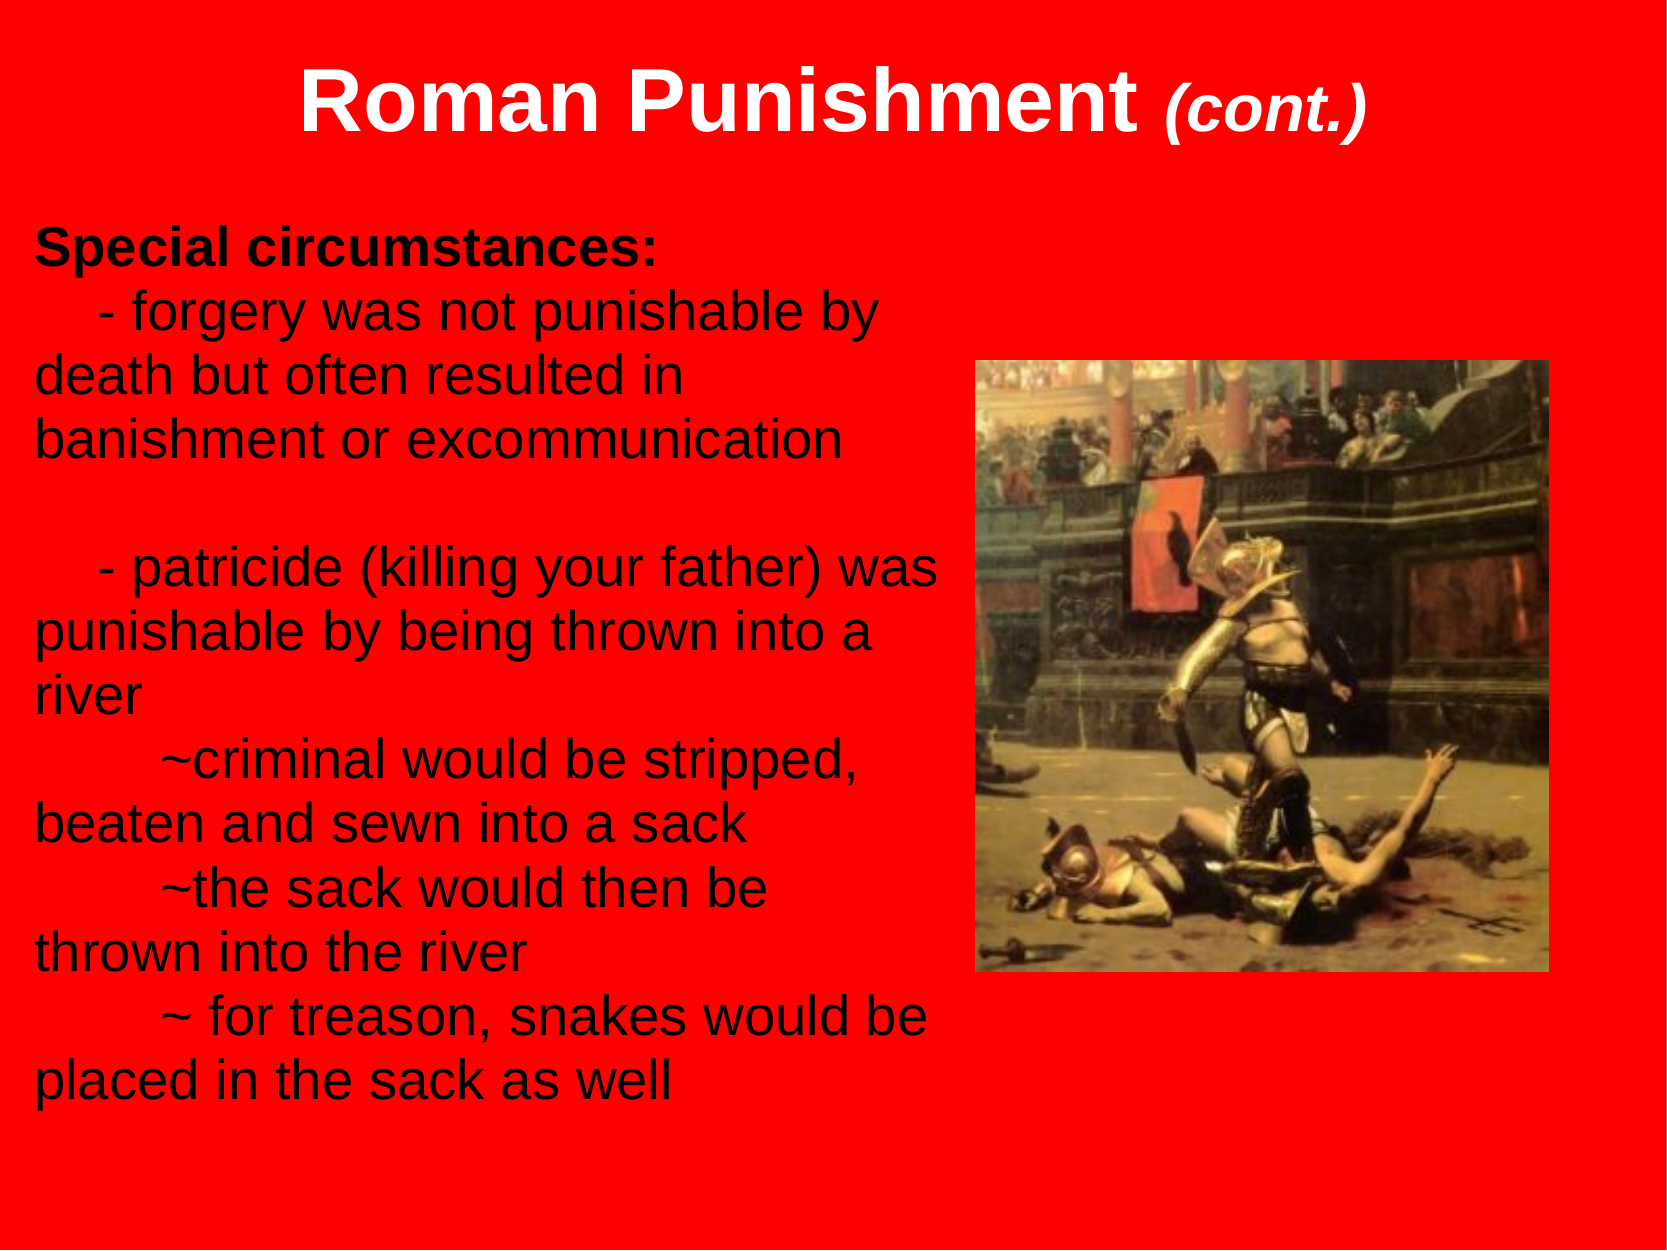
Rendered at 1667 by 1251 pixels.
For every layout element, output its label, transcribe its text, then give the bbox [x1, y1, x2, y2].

title Roman Punishment (cont.) [40, 49, 1627, 201]
list Special circumstances: - forgery was not punishable by death but often resulted in banishment or excommunication - patricide (killing your father) was punishable by being thrown into a river ~criminal would be stripped, beaten and sewn into a sack ~the sack would then be thrown into the river ~ for treason, snakes would be placed in the sack as well [33, 214, 953, 1108]
picture [975, 360, 1550, 972]
